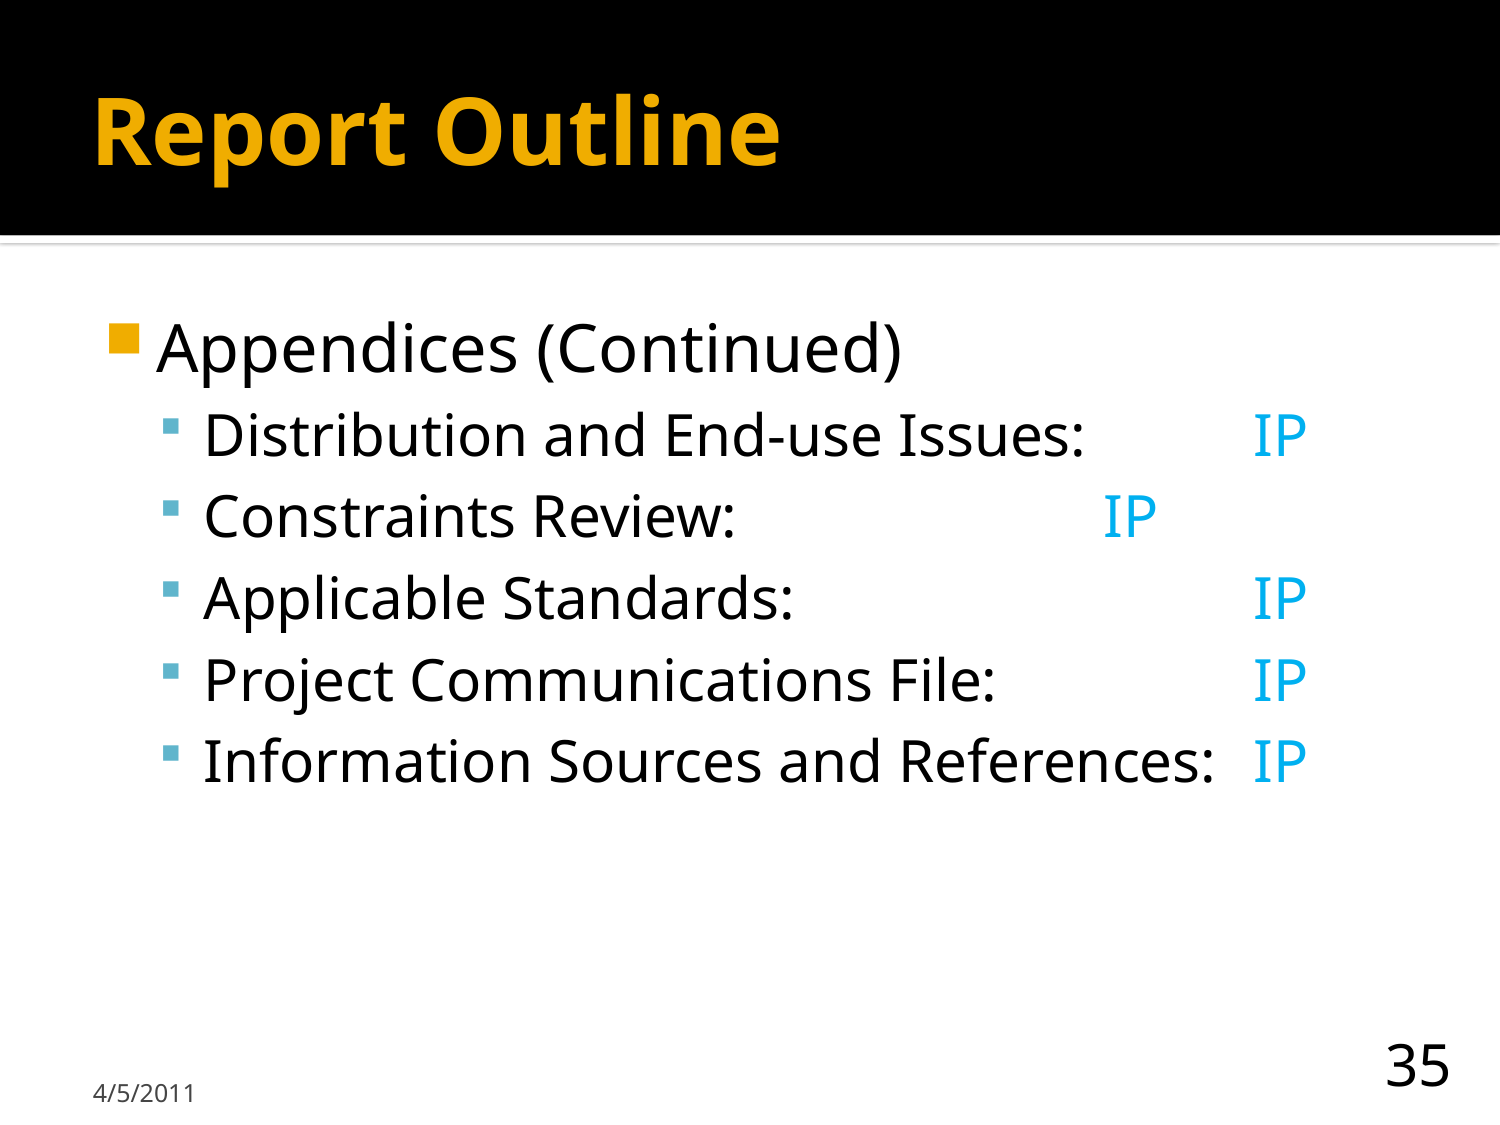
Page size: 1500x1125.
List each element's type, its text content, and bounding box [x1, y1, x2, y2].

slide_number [75, 1062, 425, 1108]
list Appendices (Continued) Distribution and End-use Issues: IP Constraints Review: IP Applicable Standards: IP Project Communications File: IP Information Sources and References: IP [75, 291, 1425, 1050]
title Report Outline [75, 25, 1425, 231]
slide_number 35 [1345, 1062, 1467, 1108]
